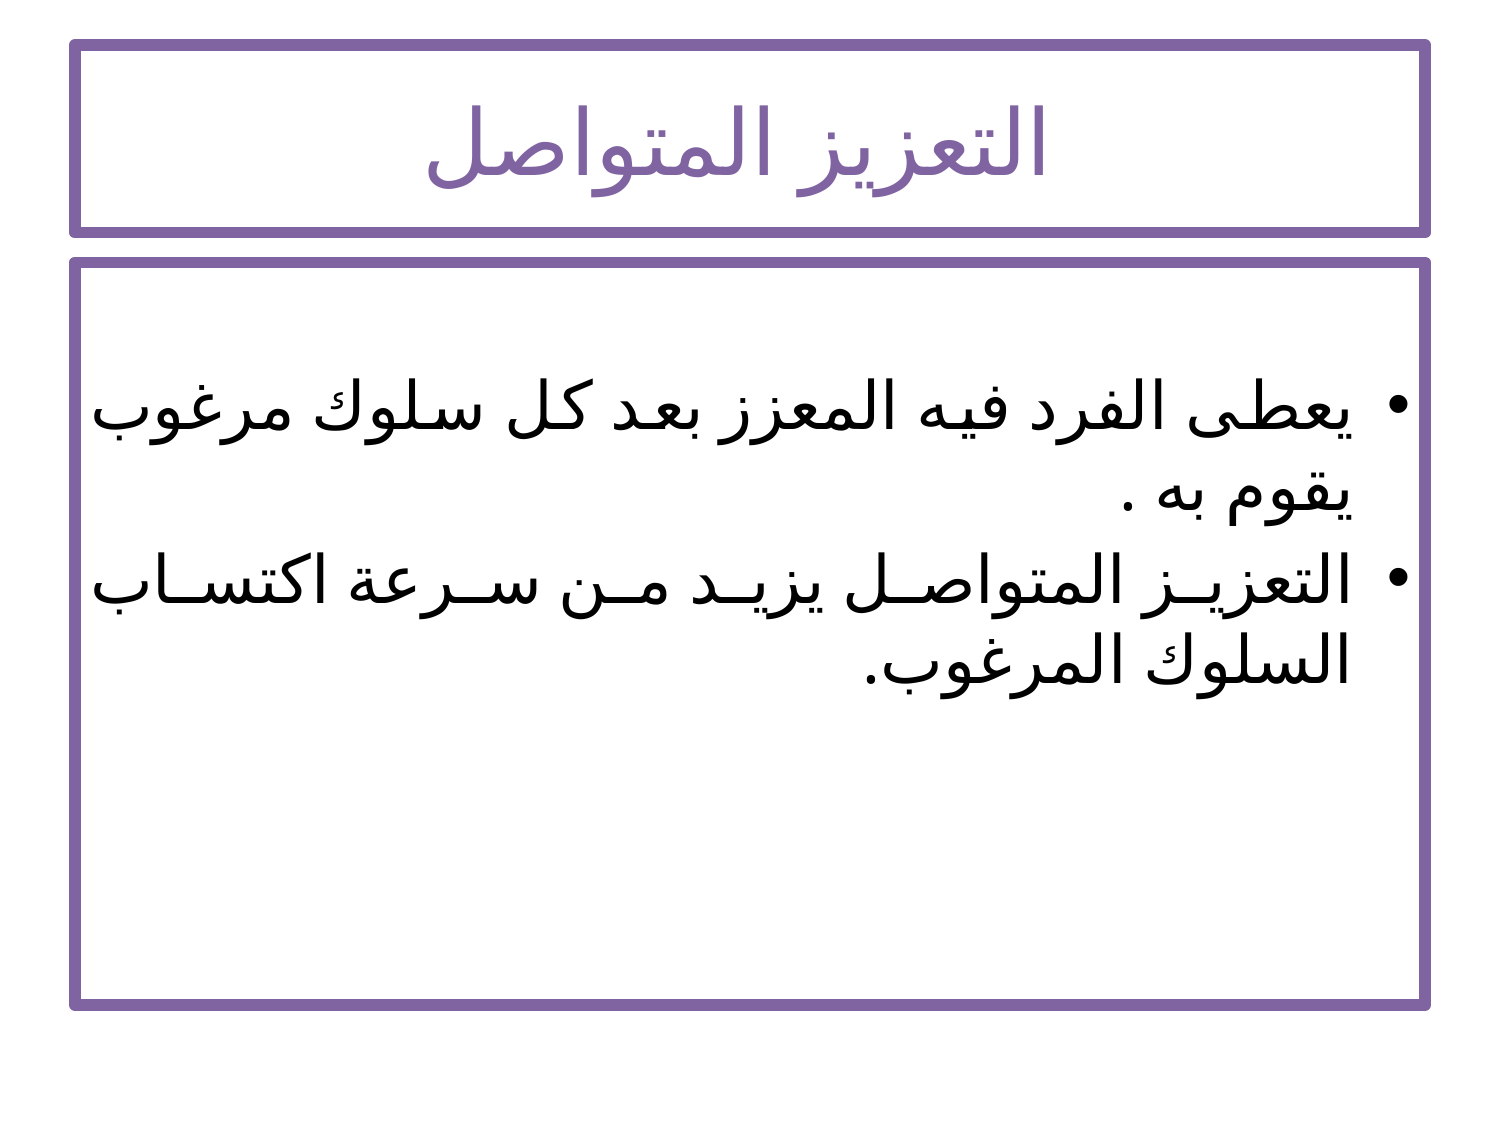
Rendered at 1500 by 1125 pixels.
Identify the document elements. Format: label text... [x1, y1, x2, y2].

list يعطى الفرد فيه المعزز بعد كل سلوك مرغوب يقوم به . التعزيز المتواصل يزيد من سرعة اكتساب السلوك المرغوب. [75, 262, 1425, 1005]
title التعزيز المتواصل [75, 45, 1425, 233]
